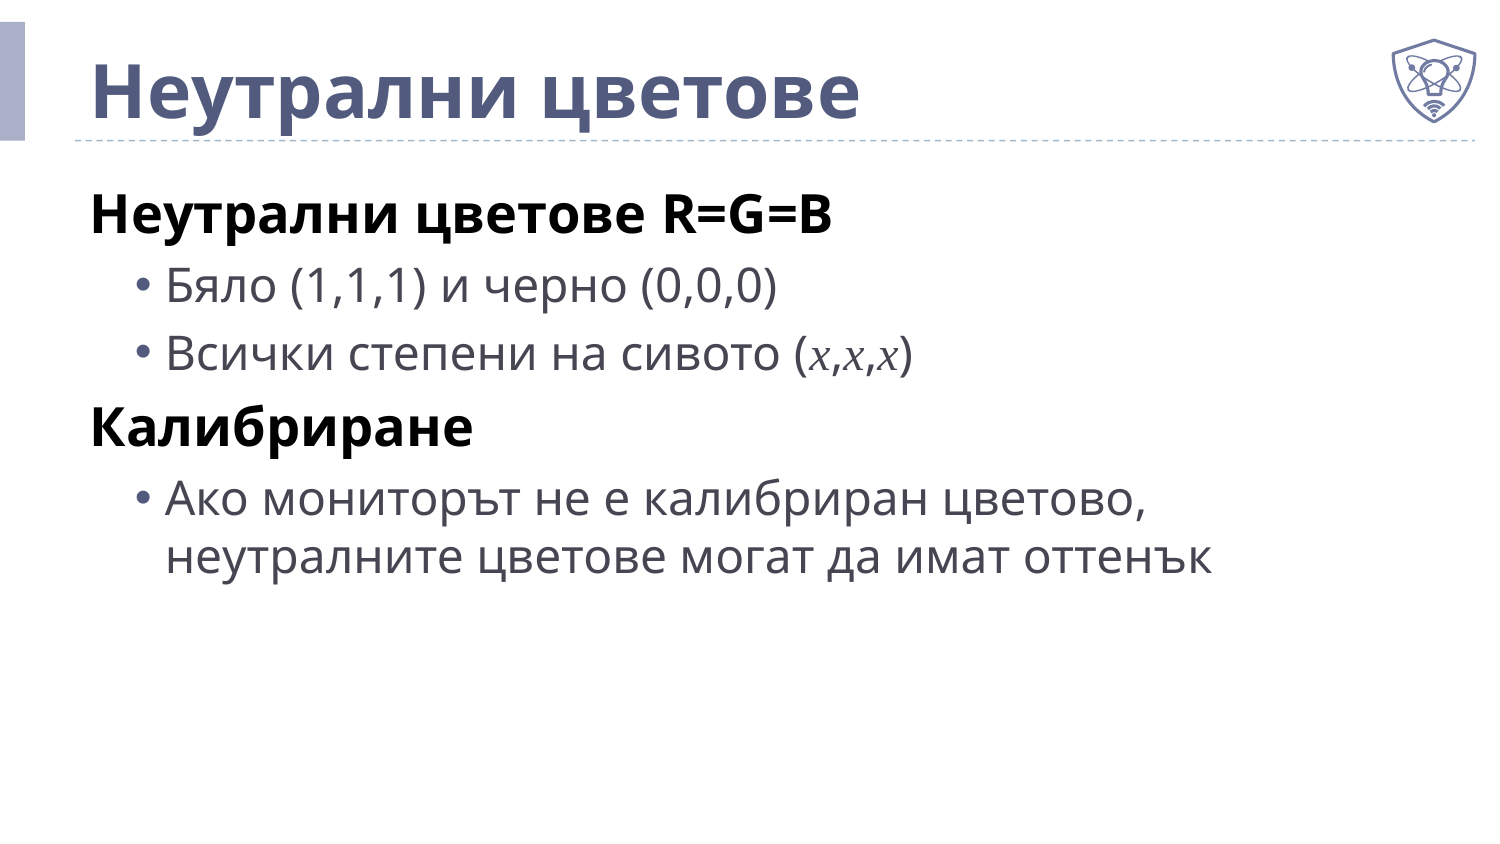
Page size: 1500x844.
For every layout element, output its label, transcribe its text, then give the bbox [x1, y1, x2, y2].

title Неутрални цветове [75, 18, 1475, 141]
list Неутрални цветове R=G=B Бяло (1,1,1) и черно (0,0,0) Всички степени на сивото (x,x,x) Калибриране Ако мониторът не е калибриран цветово, неутралните цветове могат да имат оттенък [75, 171, 1475, 835]
